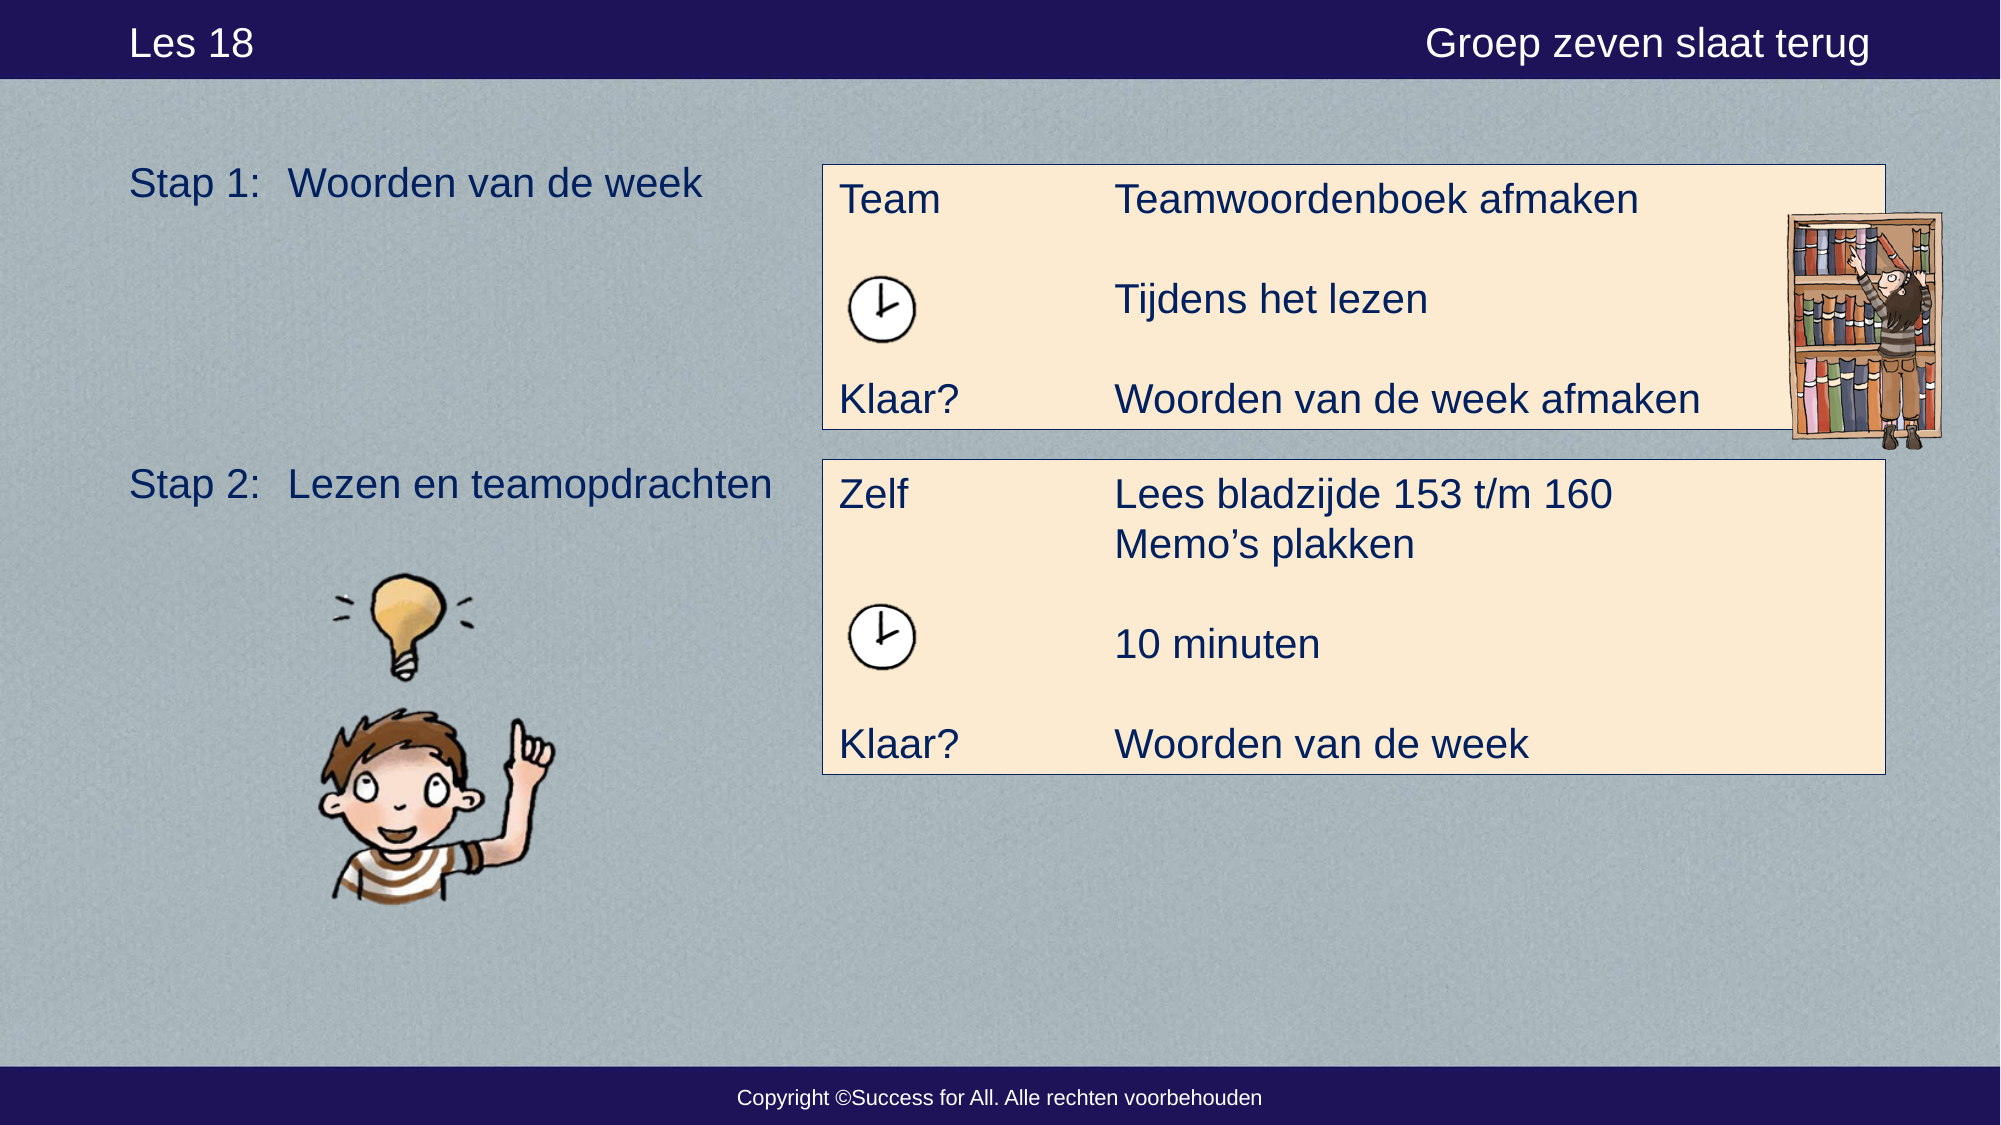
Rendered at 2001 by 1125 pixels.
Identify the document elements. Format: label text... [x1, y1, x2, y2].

text_box Team Teamwoordenboek afmaken Tijdens het lezen Klaar? Woorden van de week afmaken [822, 164, 1886, 430]
text_box Groep zeven slaat terug [999, 8, 1886, 73]
text_box Les 18 [114, 8, 354, 73]
text_box Copyright ©Success for All. Alle rechten voorbehouden [0, 1076, 2000, 1125]
text_box Stap 1: Woorden van de week Stap 2: Lezen en teamopdrachten [114, 148, 907, 564]
text_box Zelf Lees bladzijde 153 t/m 160 Memo’s plakken 10 minuten Klaar? Woorden van de week [822, 459, 1886, 775]
picture [0, 0, 2001, 1125]
